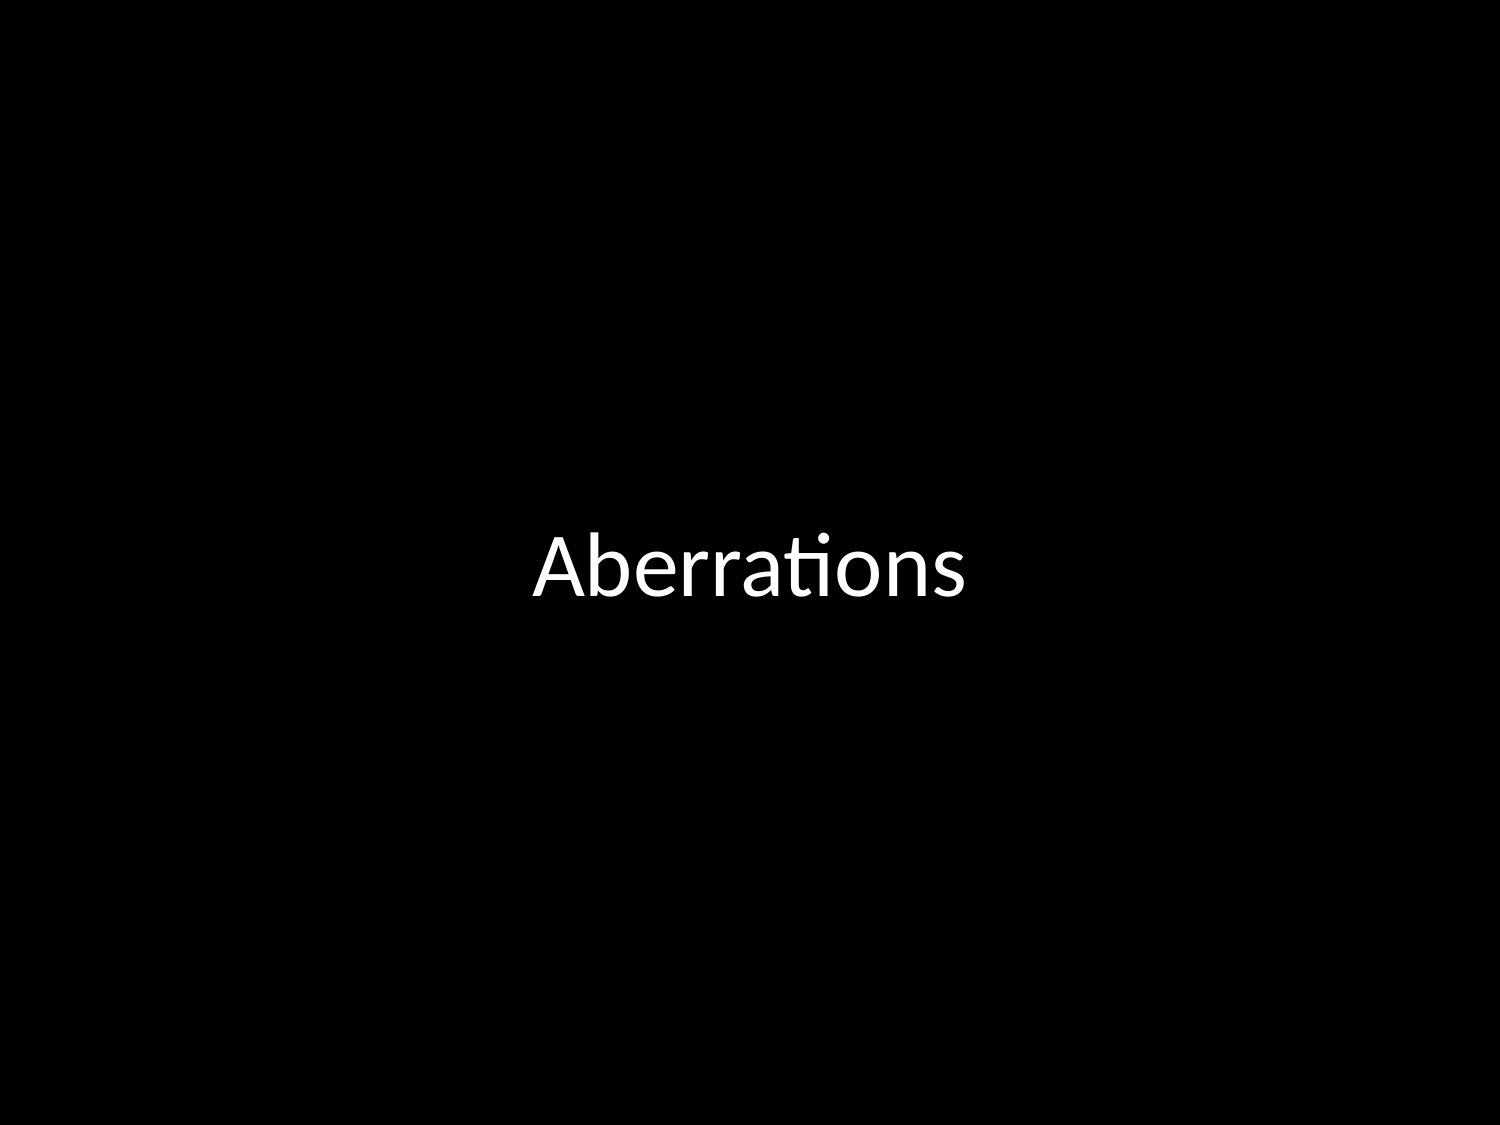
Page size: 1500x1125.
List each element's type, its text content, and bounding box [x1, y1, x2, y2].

title Aberrations [75, 466, 1425, 654]
